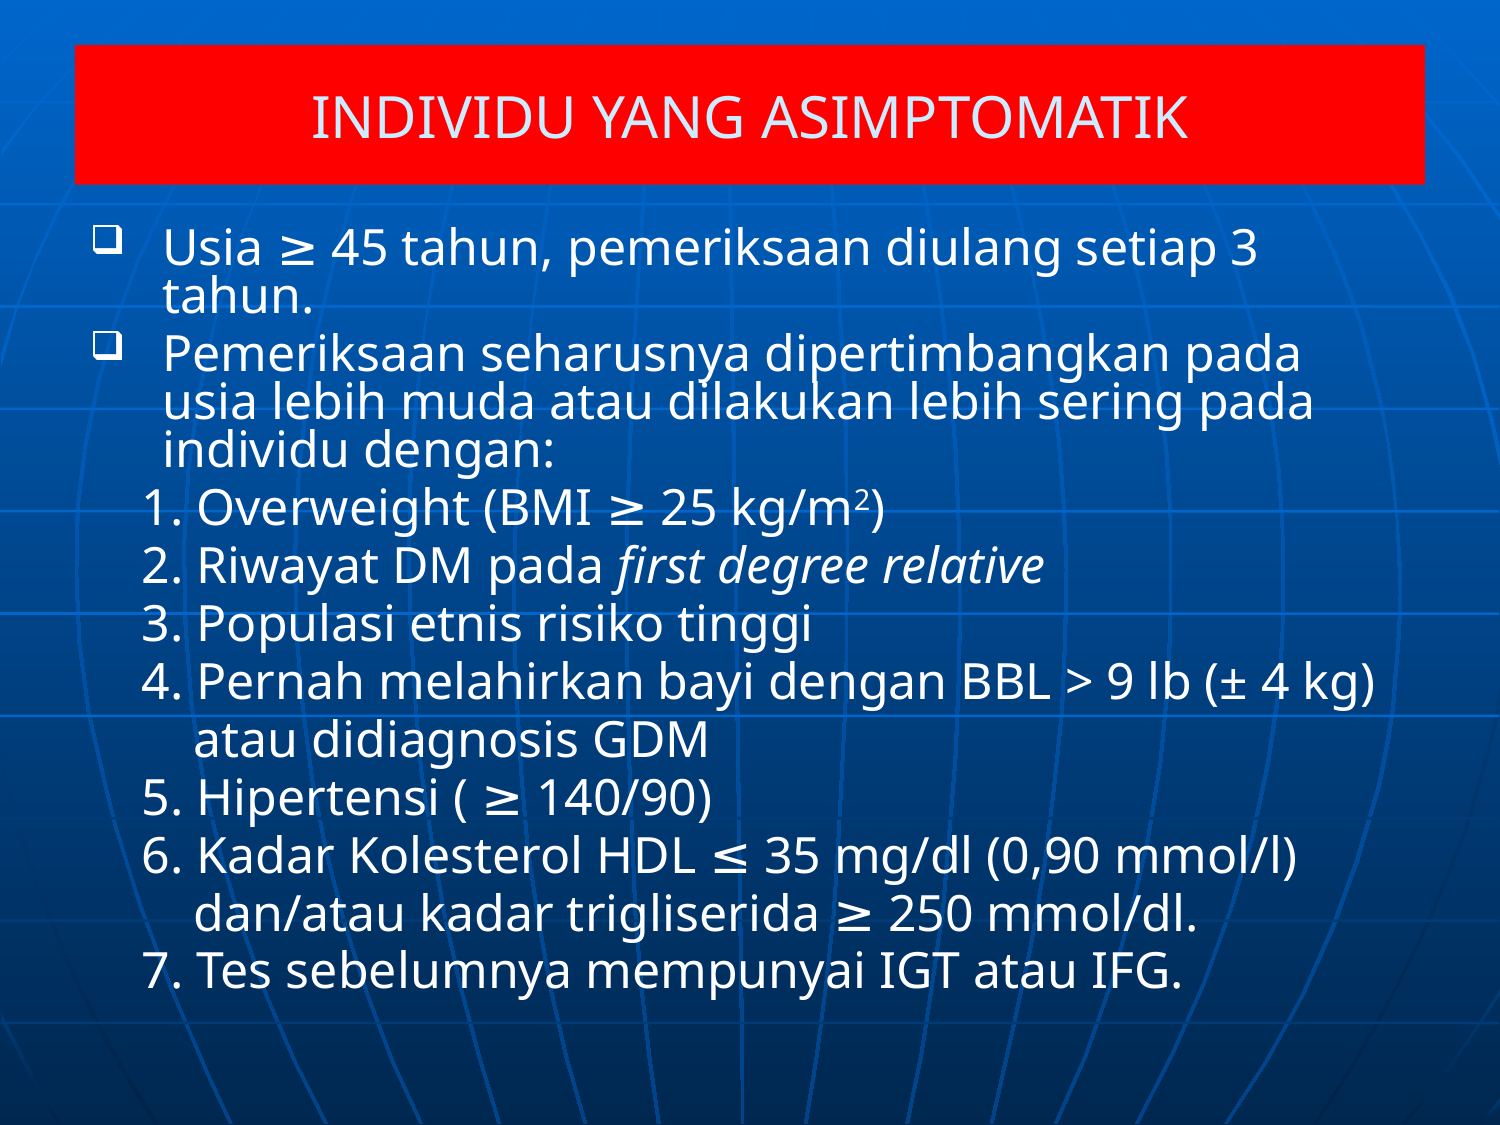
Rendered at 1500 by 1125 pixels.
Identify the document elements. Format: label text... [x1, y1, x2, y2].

text_box Usia ≥ 45 tahun, pemeriksaan diulang setiap 3 tahun. Pemeriksaan seharusnya dipertimbangkan pada usia lebih muda atau dilakukan lebih sering pada individu dengan: 1. Overweight (BMI ≥ 25 kg/m2) 2. Riwayat DM pada first degree relative 3. Populasi etnis risiko tinggi 4. Pernah melahirkan bayi dengan BBL > 9 lb (± 4 kg) atau didiagnosis GDM 5. Hipertensi ( ≥ 140/90) 6. Kadar Kolesterol HDL ≤ 35 mg/dl (0,90 mmol/l) dan/atau kadar trigliserida ≥ 250 mmol/dl. 7. Tes sebelumnya mempunyai IGT atau IFG. [74, 220, 1425, 1083]
text_box INDIVIDU YANG ASIMPTOMATIK [74, 45, 1425, 185]
